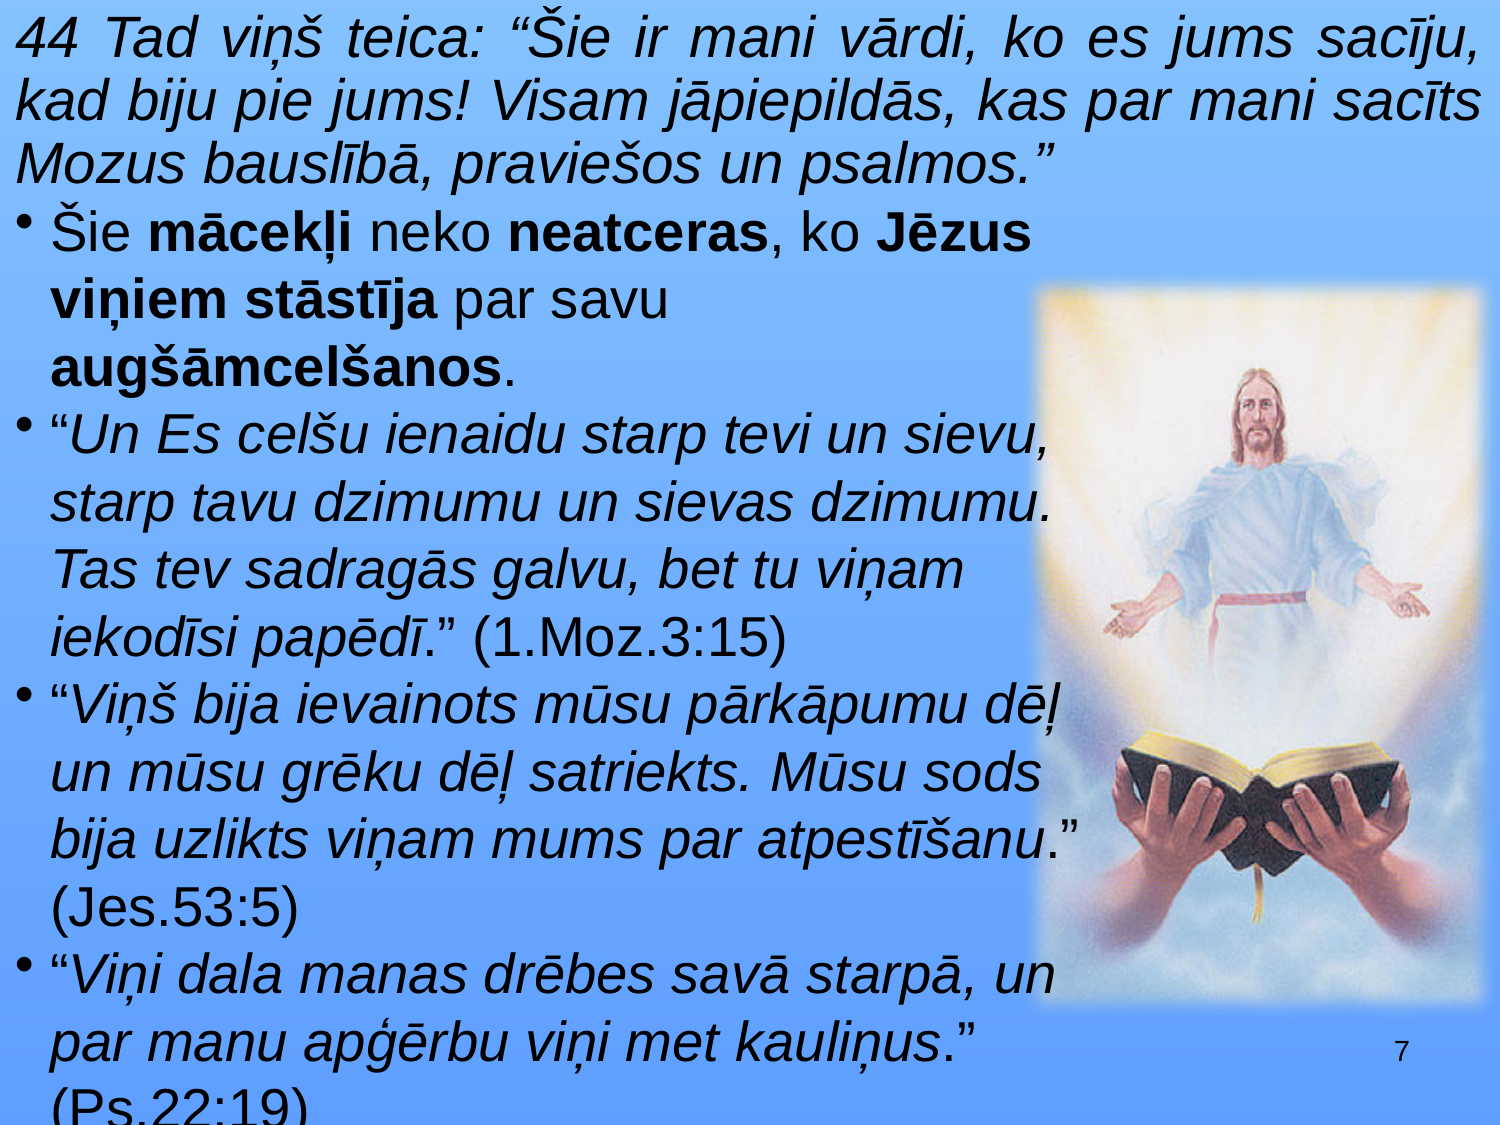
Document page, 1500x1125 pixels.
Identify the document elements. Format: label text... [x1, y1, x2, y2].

slide_number 7 [1137, 1029, 1426, 1103]
picture [1019, 269, 1500, 1021]
list 44 Tad viņš teica: “Šie ir mani vārdi, ko es jums sacīju, kad biju pie jums! Visam jāpiepildās, kas par mani sacīts Mozus bauslībā, praviešos un psalmos.” [0, 0, 1500, 178]
text_box Šie mācekļi neko neatceras, ko Jēzus viņiem stāstīja par savu augšāmcelšanos. “Un Es celšu ienaidu starp tevi un sievu, starp tavu dzimumu un sievas dzimumu. Tas tev sadragās galvu, bet tu viņam iekodīsi papēdī.” (1.Moz.3:15) “Viņš bija ievainots mūsu pārkāpumu dēļ un mūsu grēku dēļ satriekts. Mūsu sods bija uzlikts viņam mums par atpestīšanu.” (Jes.53:5) “Viņi dala manas drēbes savā starpā, un par manu apģērbu viņi met kauliņus.” (Ps.22:19) [0, 187, 1137, 1125]
